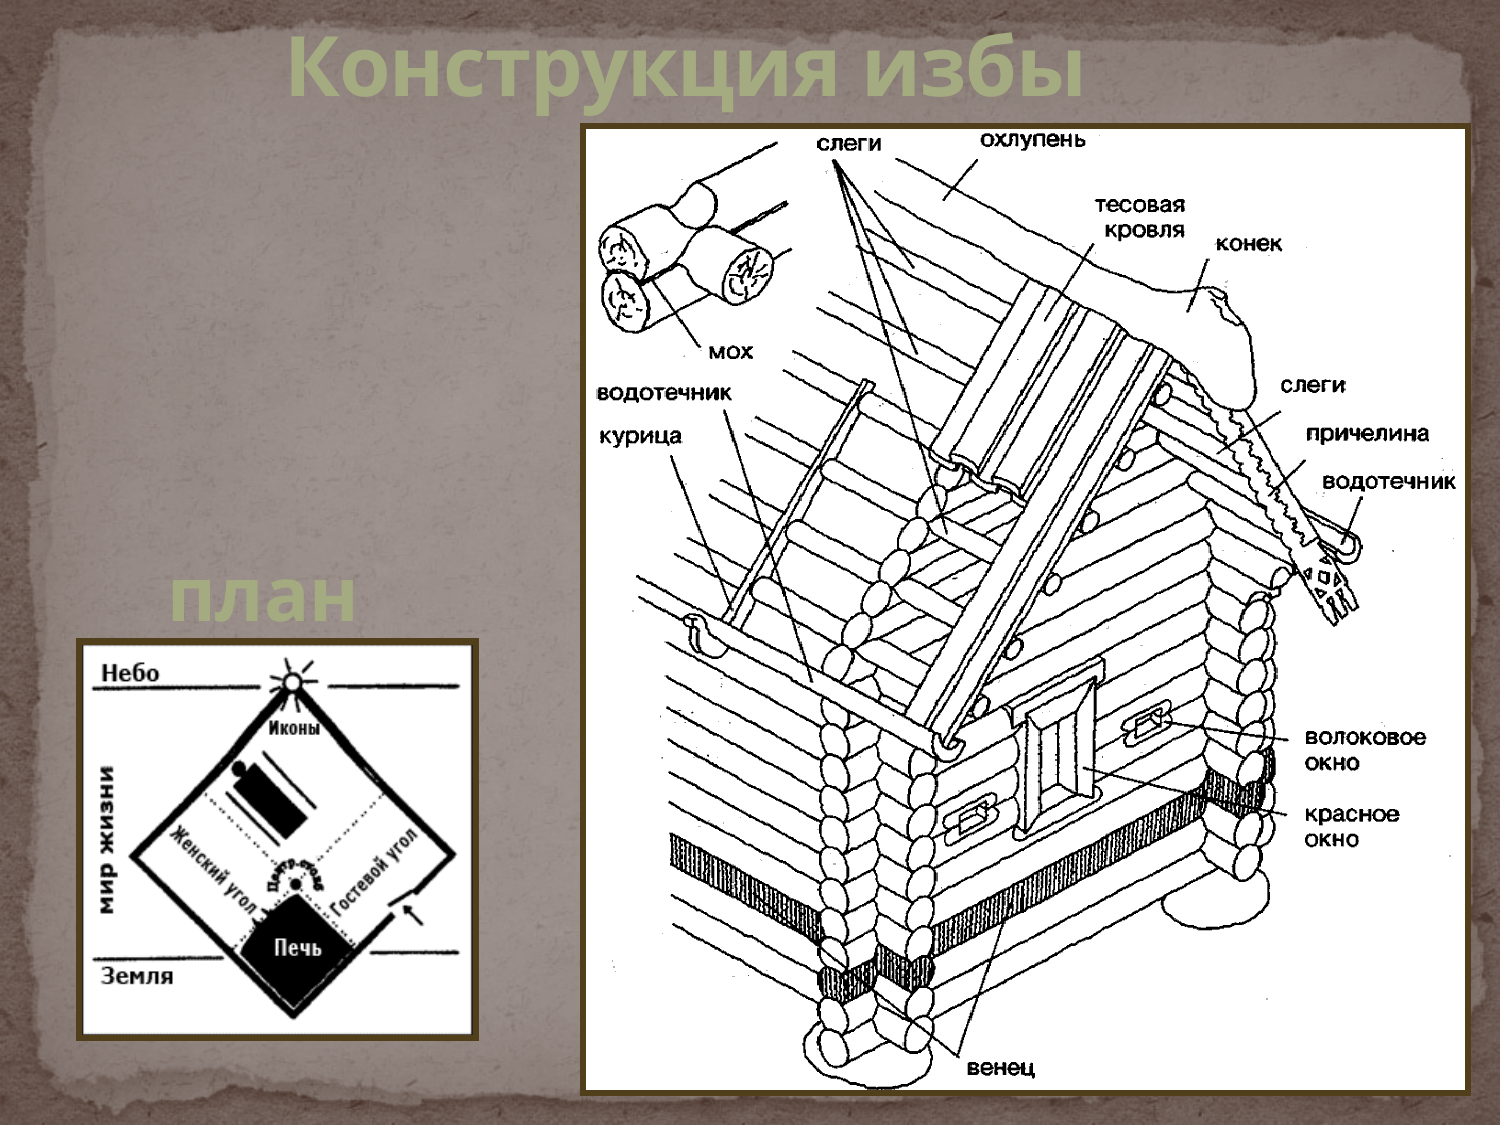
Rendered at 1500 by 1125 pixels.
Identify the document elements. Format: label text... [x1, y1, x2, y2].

title Конструкция избы [269, 35, 1232, 121]
picture [586, 129, 1465, 1090]
picture [82, 645, 473, 1035]
text_box план [152, 538, 434, 633]
